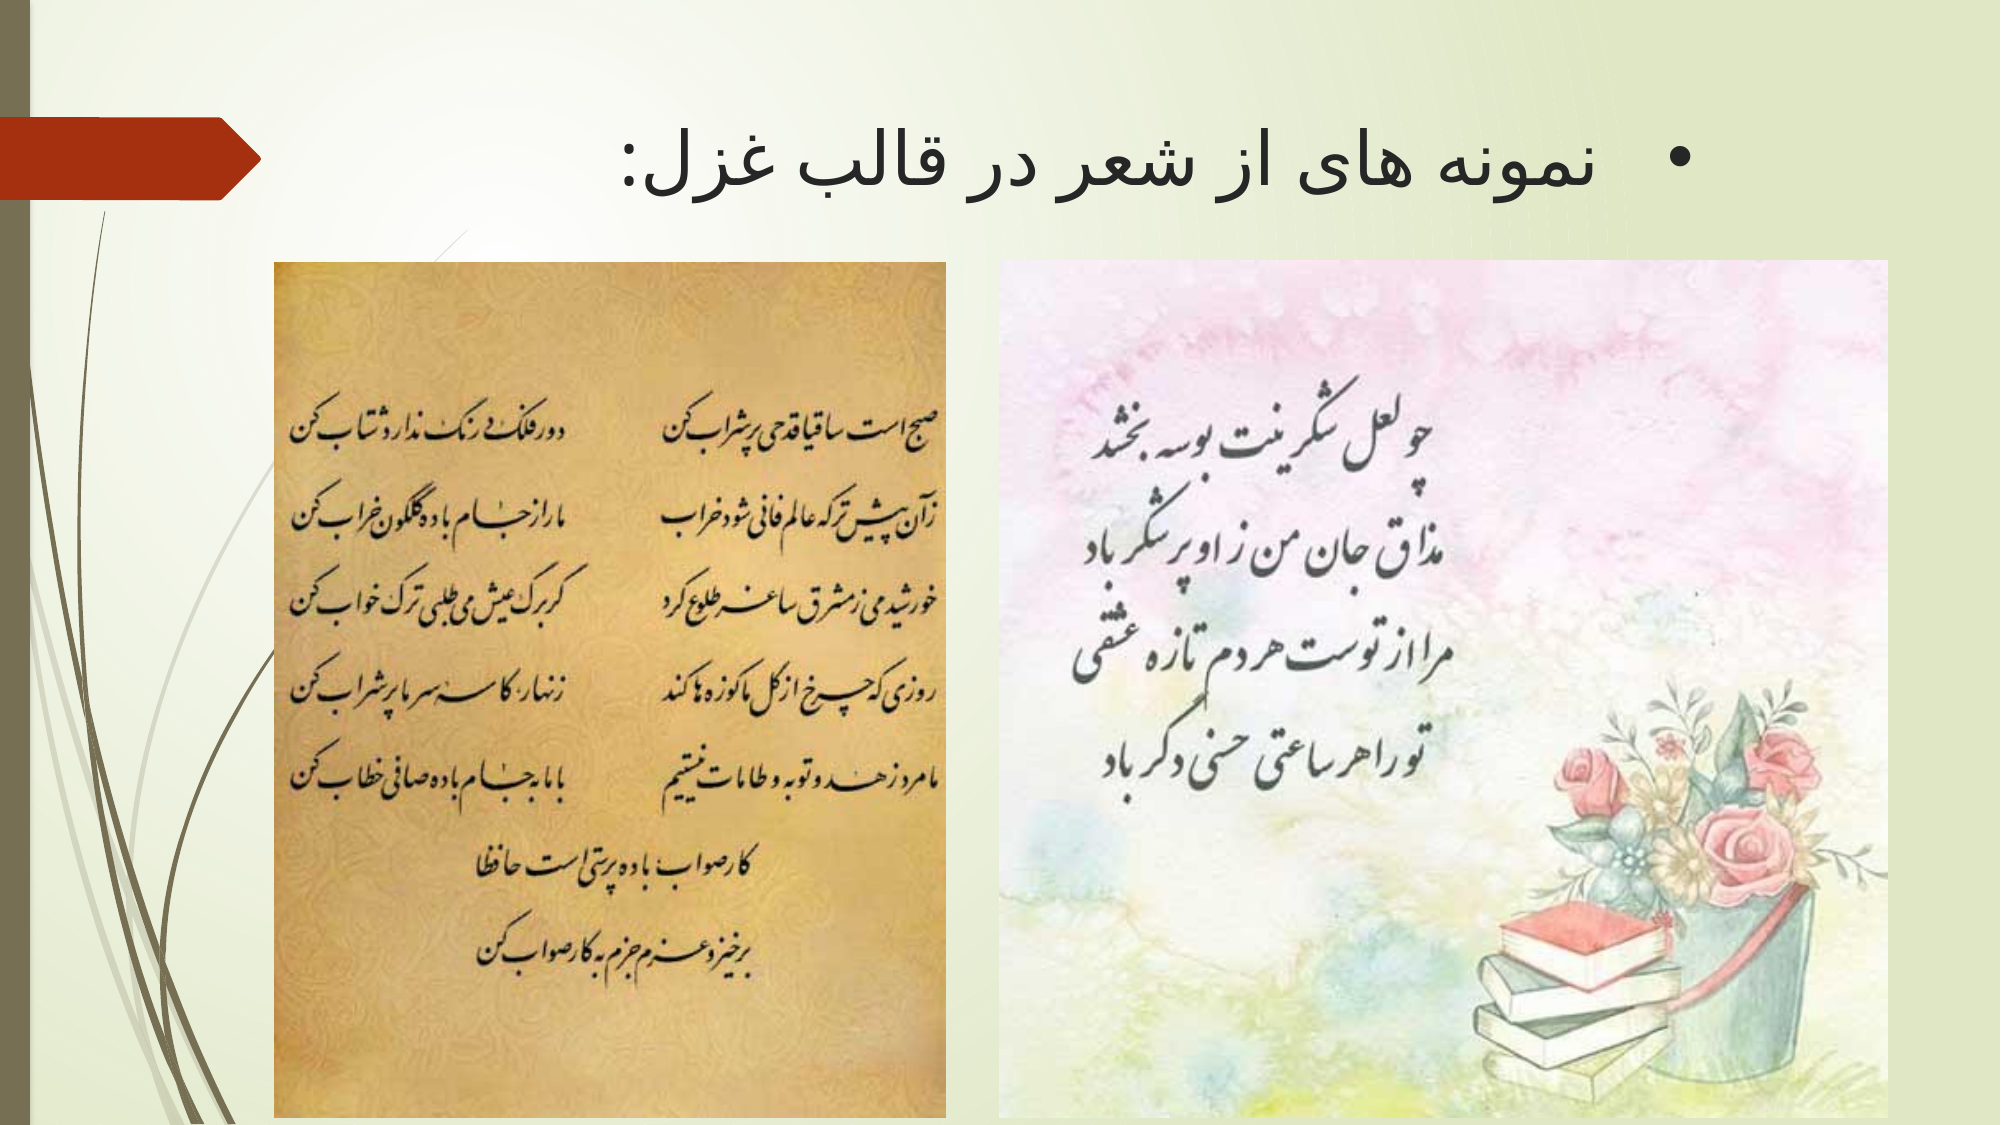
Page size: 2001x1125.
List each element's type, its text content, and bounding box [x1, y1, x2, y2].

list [999, 260, 1888, 1118]
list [274, 262, 946, 1119]
title نمونه های از شعر در قالب غزل: [425, 102, 1888, 313]
